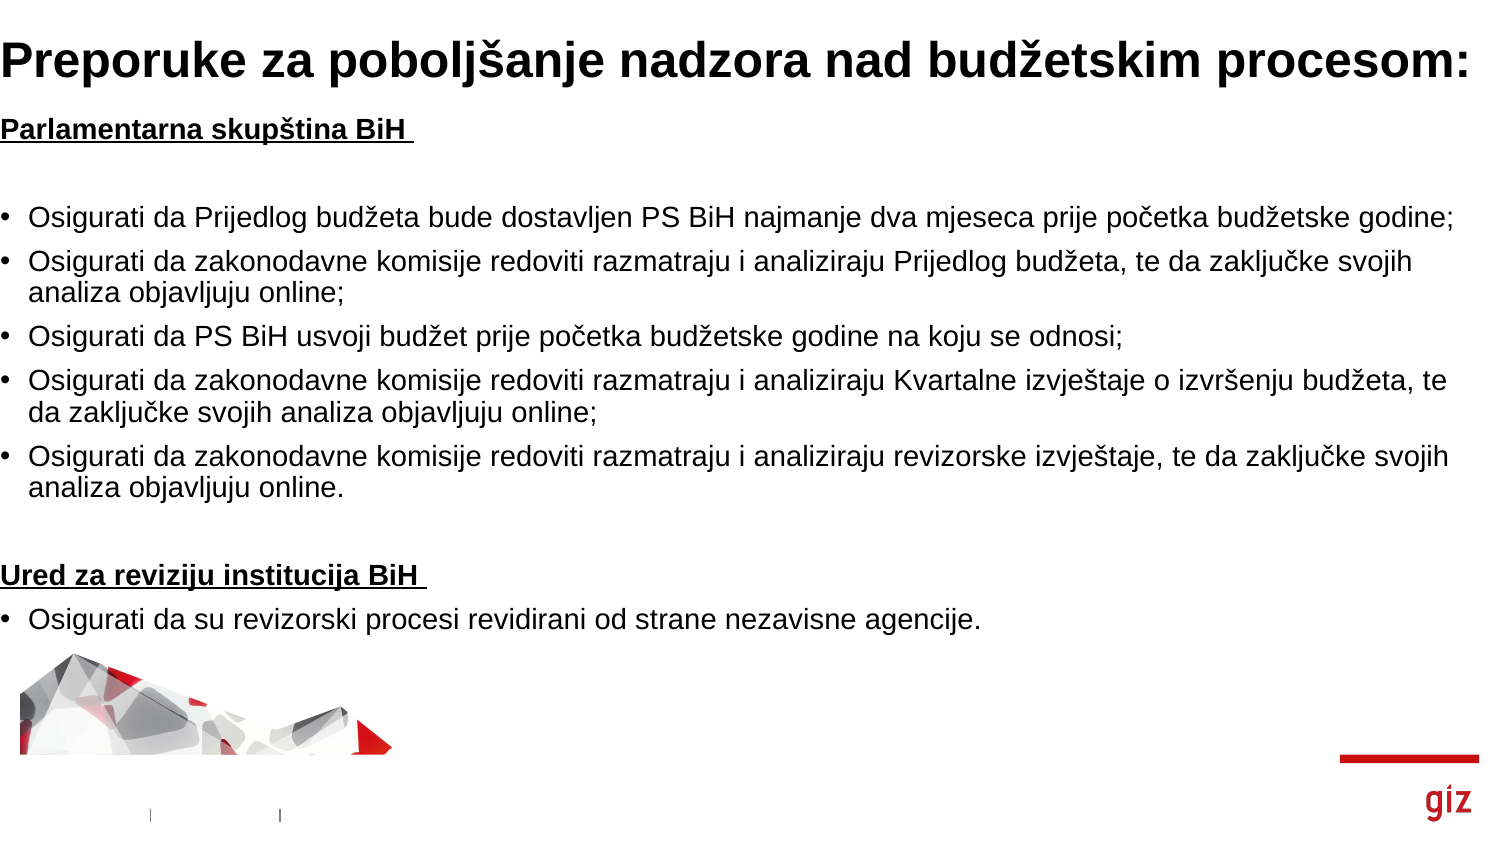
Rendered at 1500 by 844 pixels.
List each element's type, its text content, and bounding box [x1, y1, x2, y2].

picture [341, 706, 401, 755]
picture [20, 681, 60, 755]
picture [122, 681, 335, 755]
picture [1425, 783, 1477, 823]
list Parlamentarna skupština BiH Osigurati da Prijedlog budžeta bude dostavljen PS BiH najmanje dva mjeseca prije početka budžetske godine; Osigurati da zakonodavne komisije redoviti razmatraju i analiziraju Prijedlog budžeta, te da zaključke svojih analiza objavljuju online; Osigurati da PS BiH usvoji budžet prije početka budžetske godine na koju se odnosi; Osigurati da zakonodavne komisije redoviti razmatraju i analiziraju Kvartalne izvještaje o izvršenju budžeta, te da zaključke svojih analiza objavljuju online; Osigurati da zakonodavne komisije redoviti razmatraju i analiziraju revizorske izvještaje, te da zaključke svojih analiza objavljuju online. Ured za reviziju institucija BiH Osigurati da su revizorski procesi revidirani od strane nezavisne agencije. [0, 114, 1500, 681]
title Preporuke za poboljšanje nadzora nad budžetskim procesom: [0, 0, 1500, 89]
